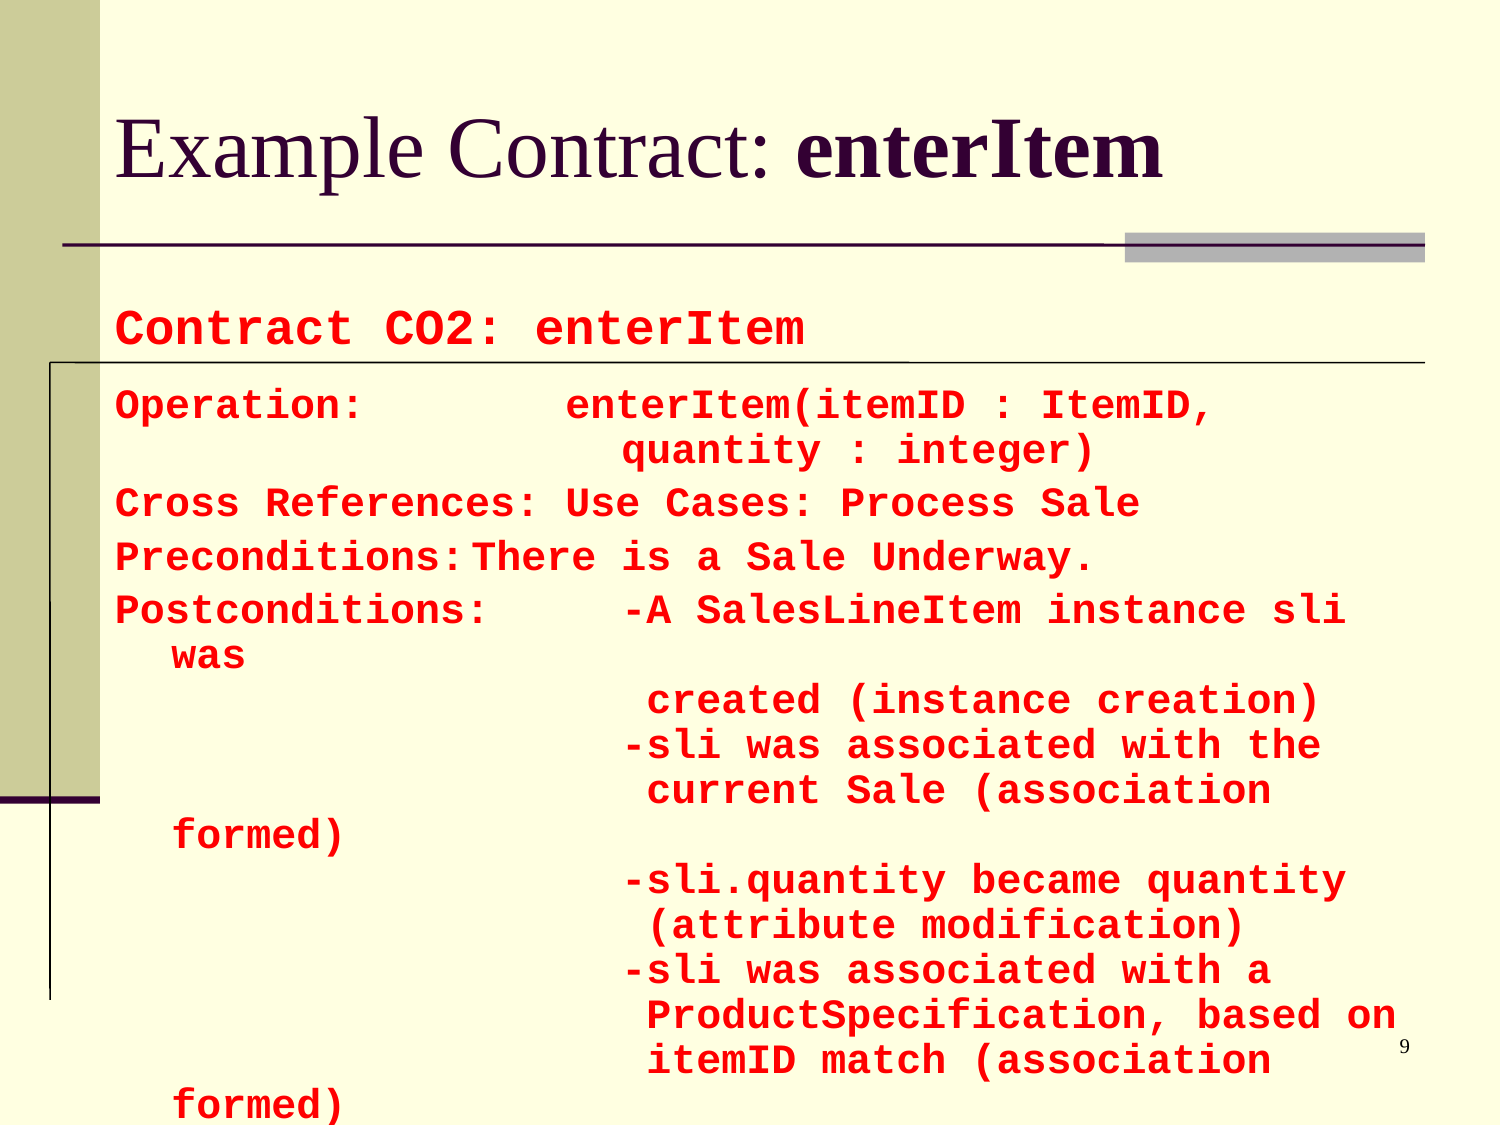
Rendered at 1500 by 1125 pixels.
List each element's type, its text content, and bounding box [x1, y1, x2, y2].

title Example Contract: enterItem [99, 24, 1299, 261]
text_box Contract CO2: enterItem [99, 287, 1213, 362]
list Operation: enterItem(itemID : ItemID, quantity : integer) Cross References: Use Cases: Process Sale Preconditions: There is a Sale Underway. Postconditions: -A SalesLineItem instance sli was created (instance creation) -sli was associated with the current Sale (association formed) -sli.quantity became quantity (attribute modification) -sli was associated with a ProductSpecification, based on itemID match (association formed) [99, 374, 1447, 1013]
slide_number 9 [1112, 1024, 1426, 1101]
